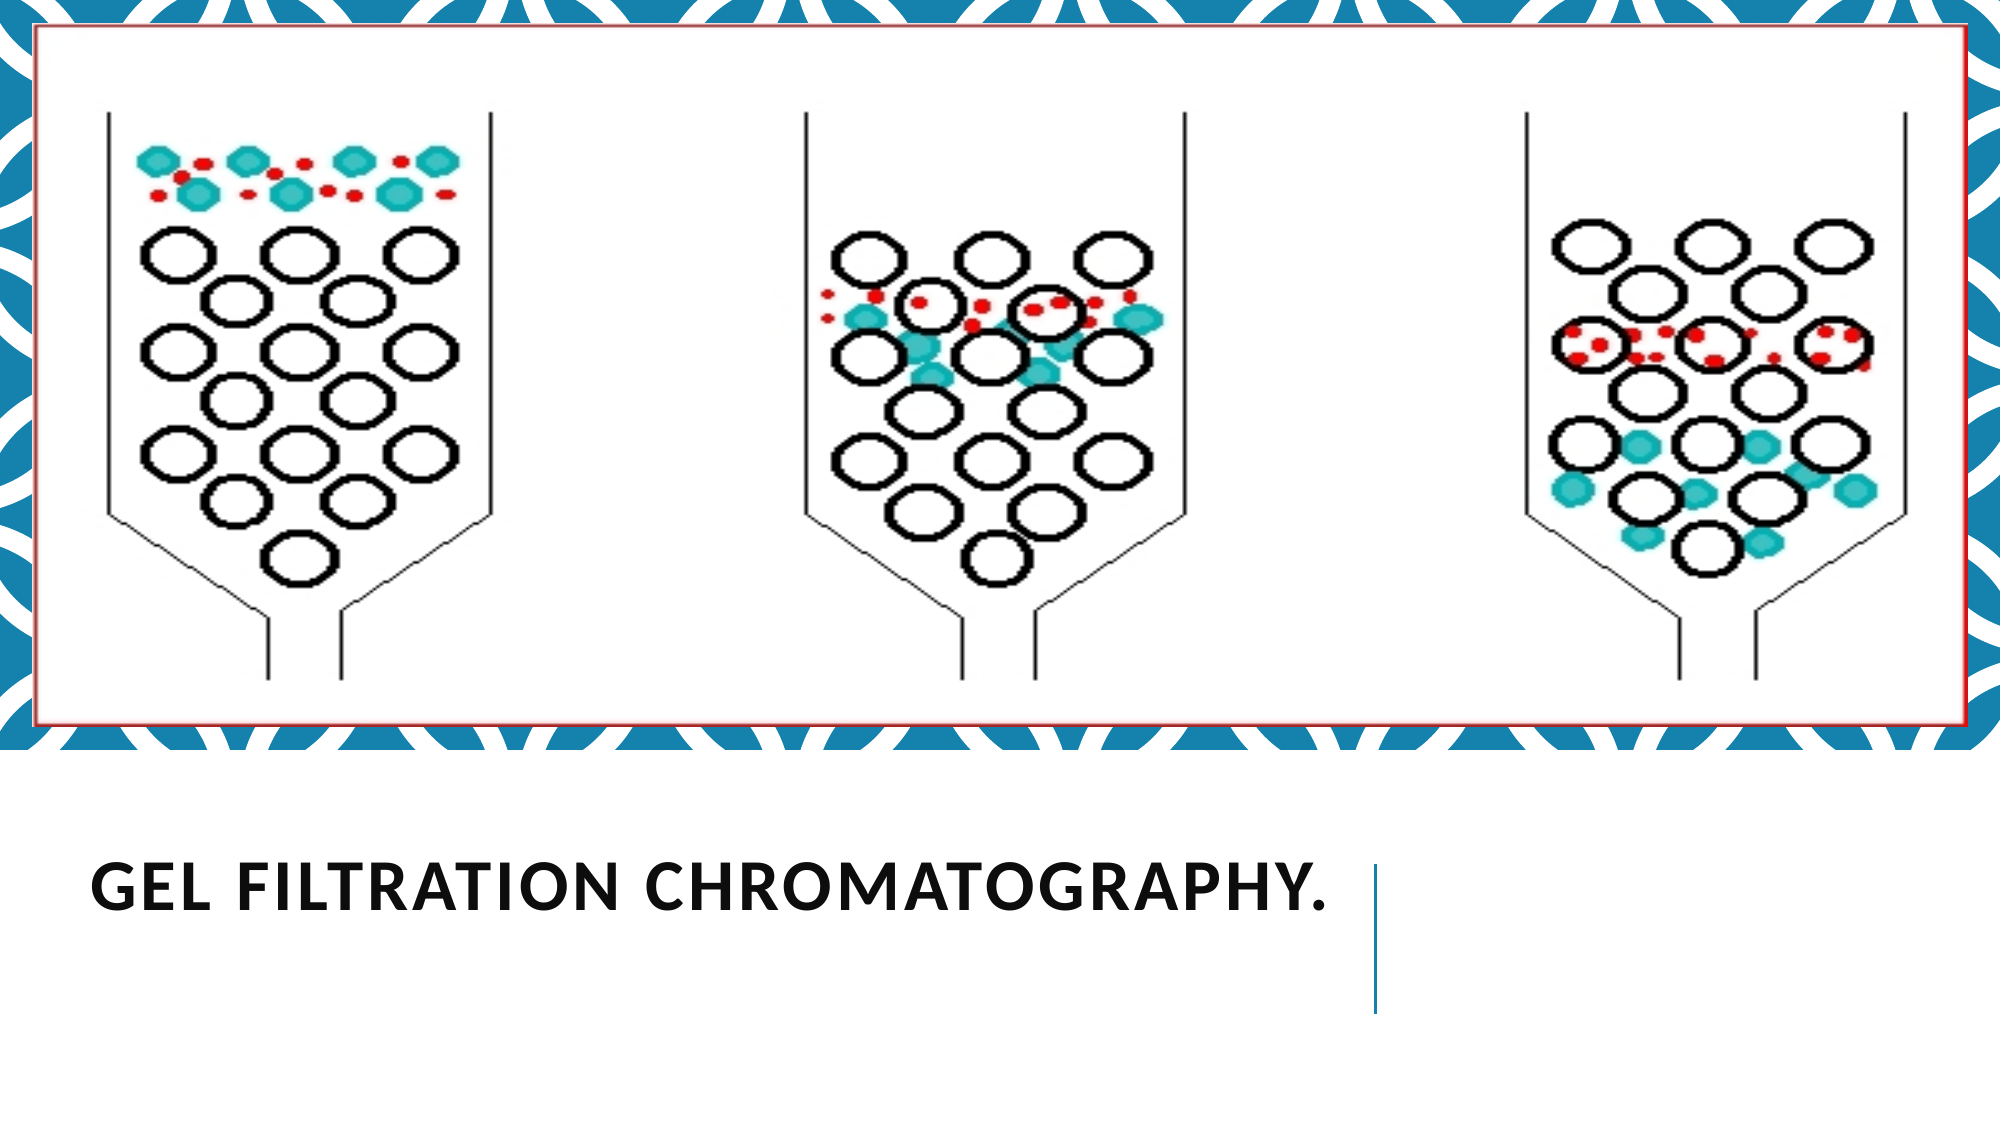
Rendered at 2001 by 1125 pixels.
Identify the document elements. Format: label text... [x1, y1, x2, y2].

picture [32, 23, 1968, 727]
title Gel Filtration Chromatography. [75, 813, 1350, 1054]
